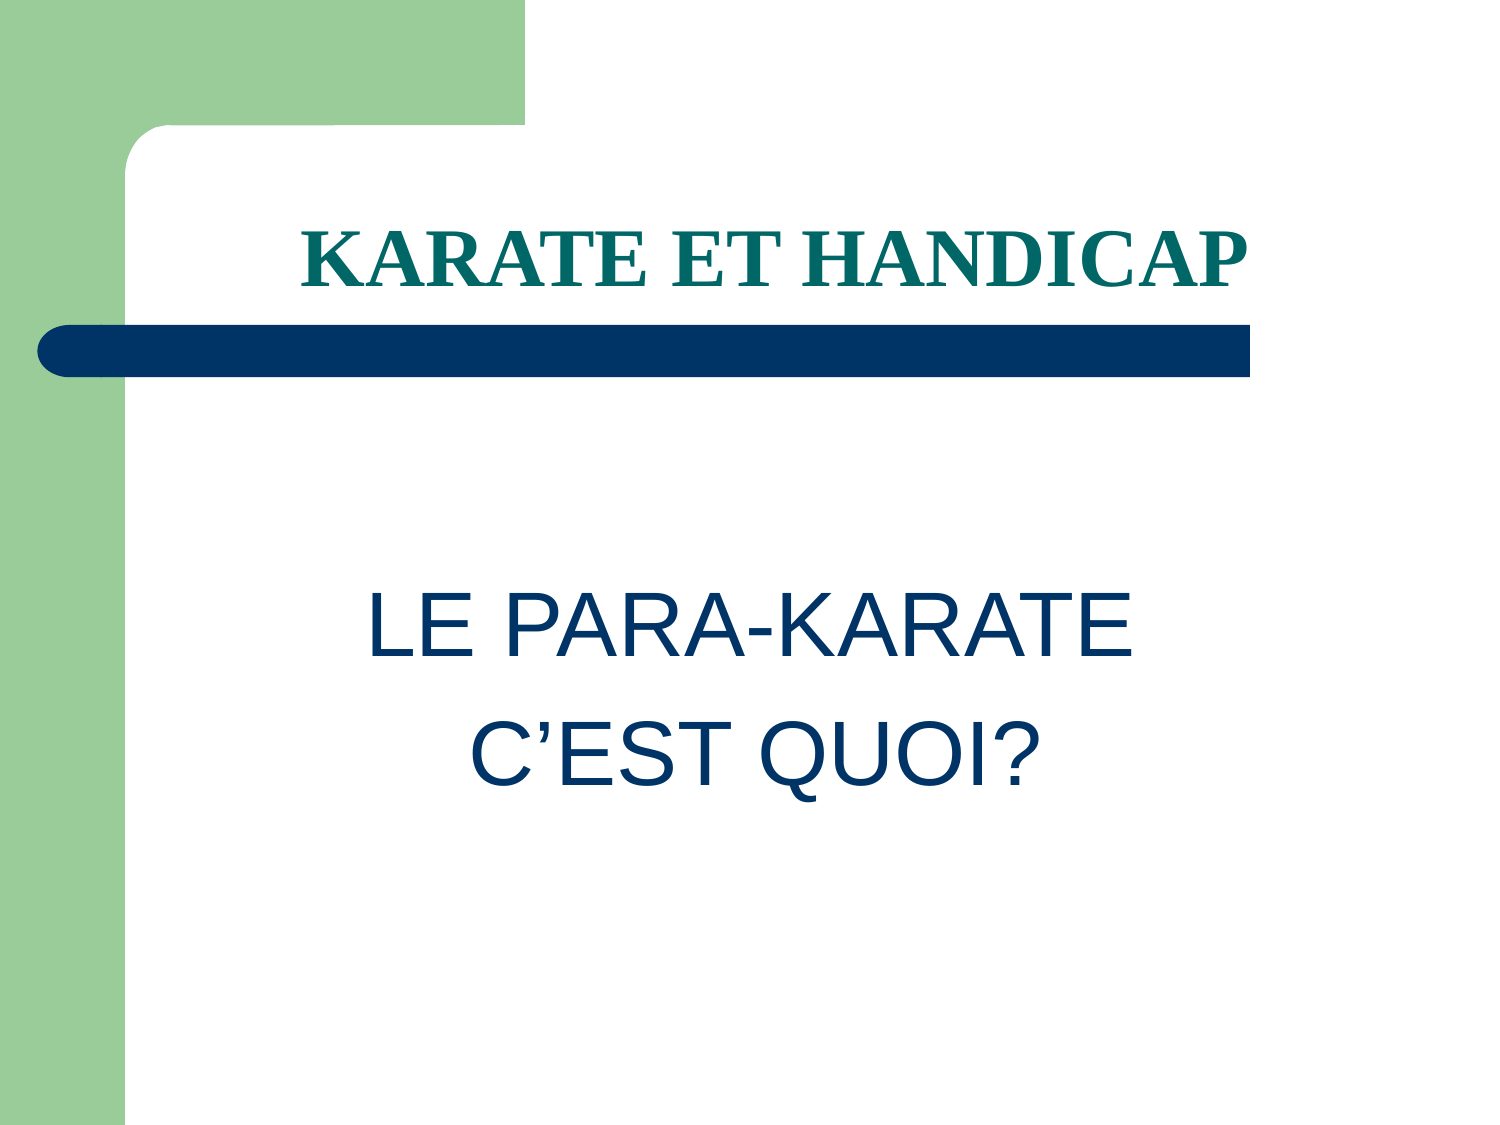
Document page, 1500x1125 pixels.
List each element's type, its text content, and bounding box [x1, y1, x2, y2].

list LE PARA-KARATE C’EST QUOI? [137, 387, 1400, 999]
title KARATE ET HANDICAP [125, 125, 1425, 313]
